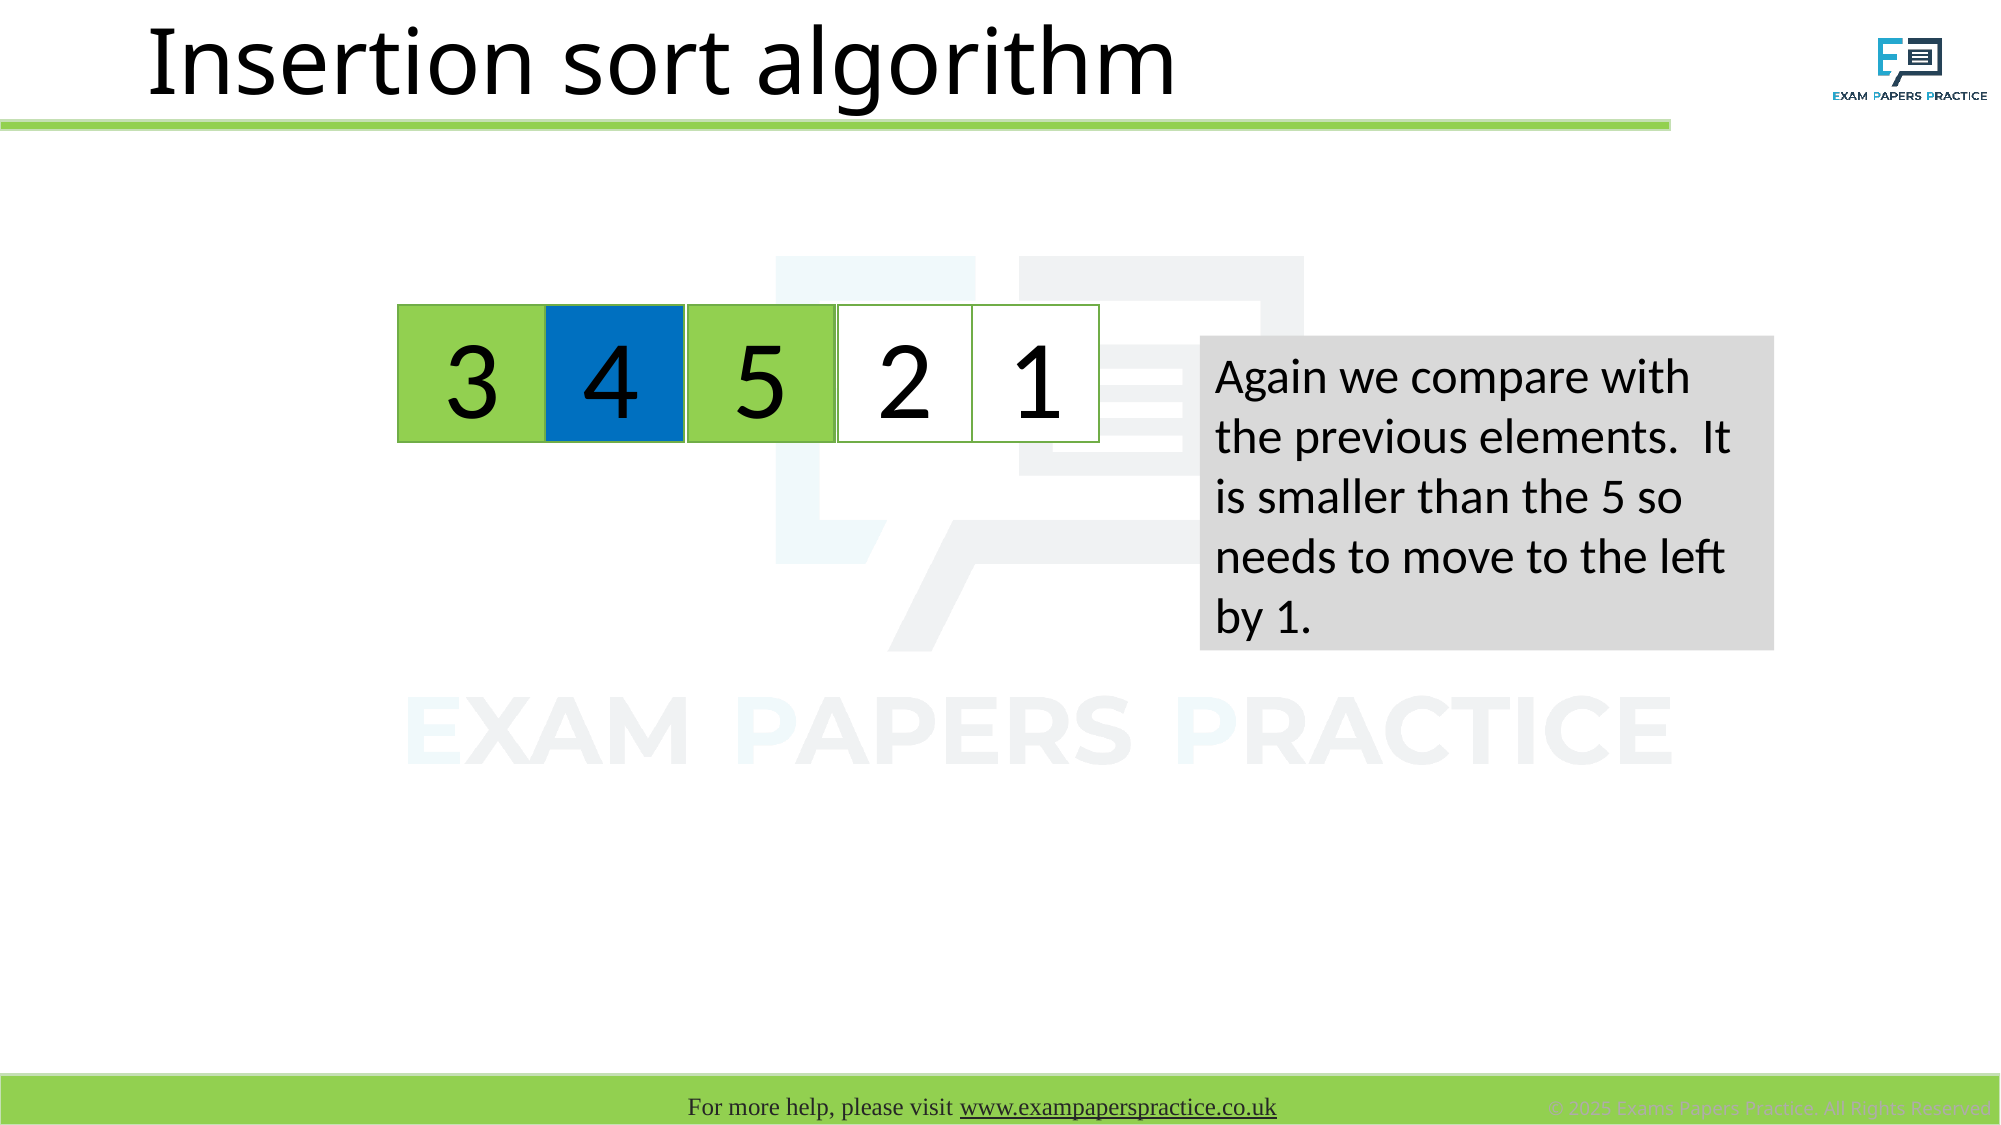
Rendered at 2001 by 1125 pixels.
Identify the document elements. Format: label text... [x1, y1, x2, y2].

text_box 1 [971, 304, 1100, 443]
title Insertion sort algorithm [132, 0, 1200, 162]
text_box 5 [687, 304, 836, 443]
text_box 2 [837, 304, 971, 443]
text_box Again we compare with the previous elements. It is smaller than the 5 so needs to move to the left by 1. [1199, 335, 1775, 651]
text_box 3 [397, 304, 546, 443]
text_box 4 [546, 304, 685, 443]
